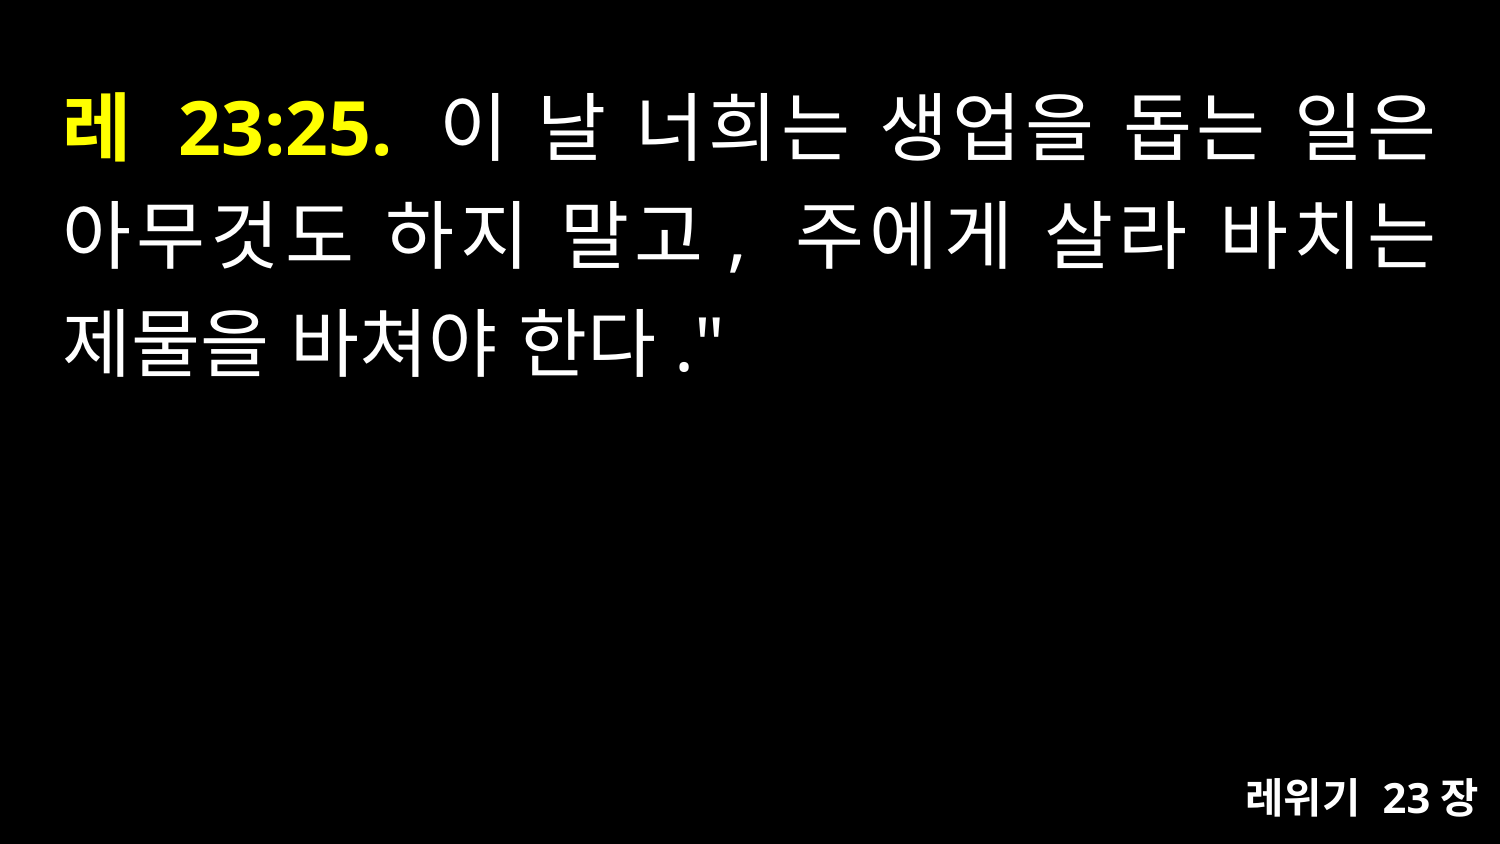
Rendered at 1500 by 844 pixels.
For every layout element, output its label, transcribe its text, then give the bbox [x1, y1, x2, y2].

subtitle 레위기 23장 [916, 770, 1500, 844]
title 레 23:25. 이 날 너희는 생업을 돕는 일은 아무것도 하지 말고, 주에게 살라 바치는 제물을 바쳐야 한다." [0, 0, 1500, 844]
